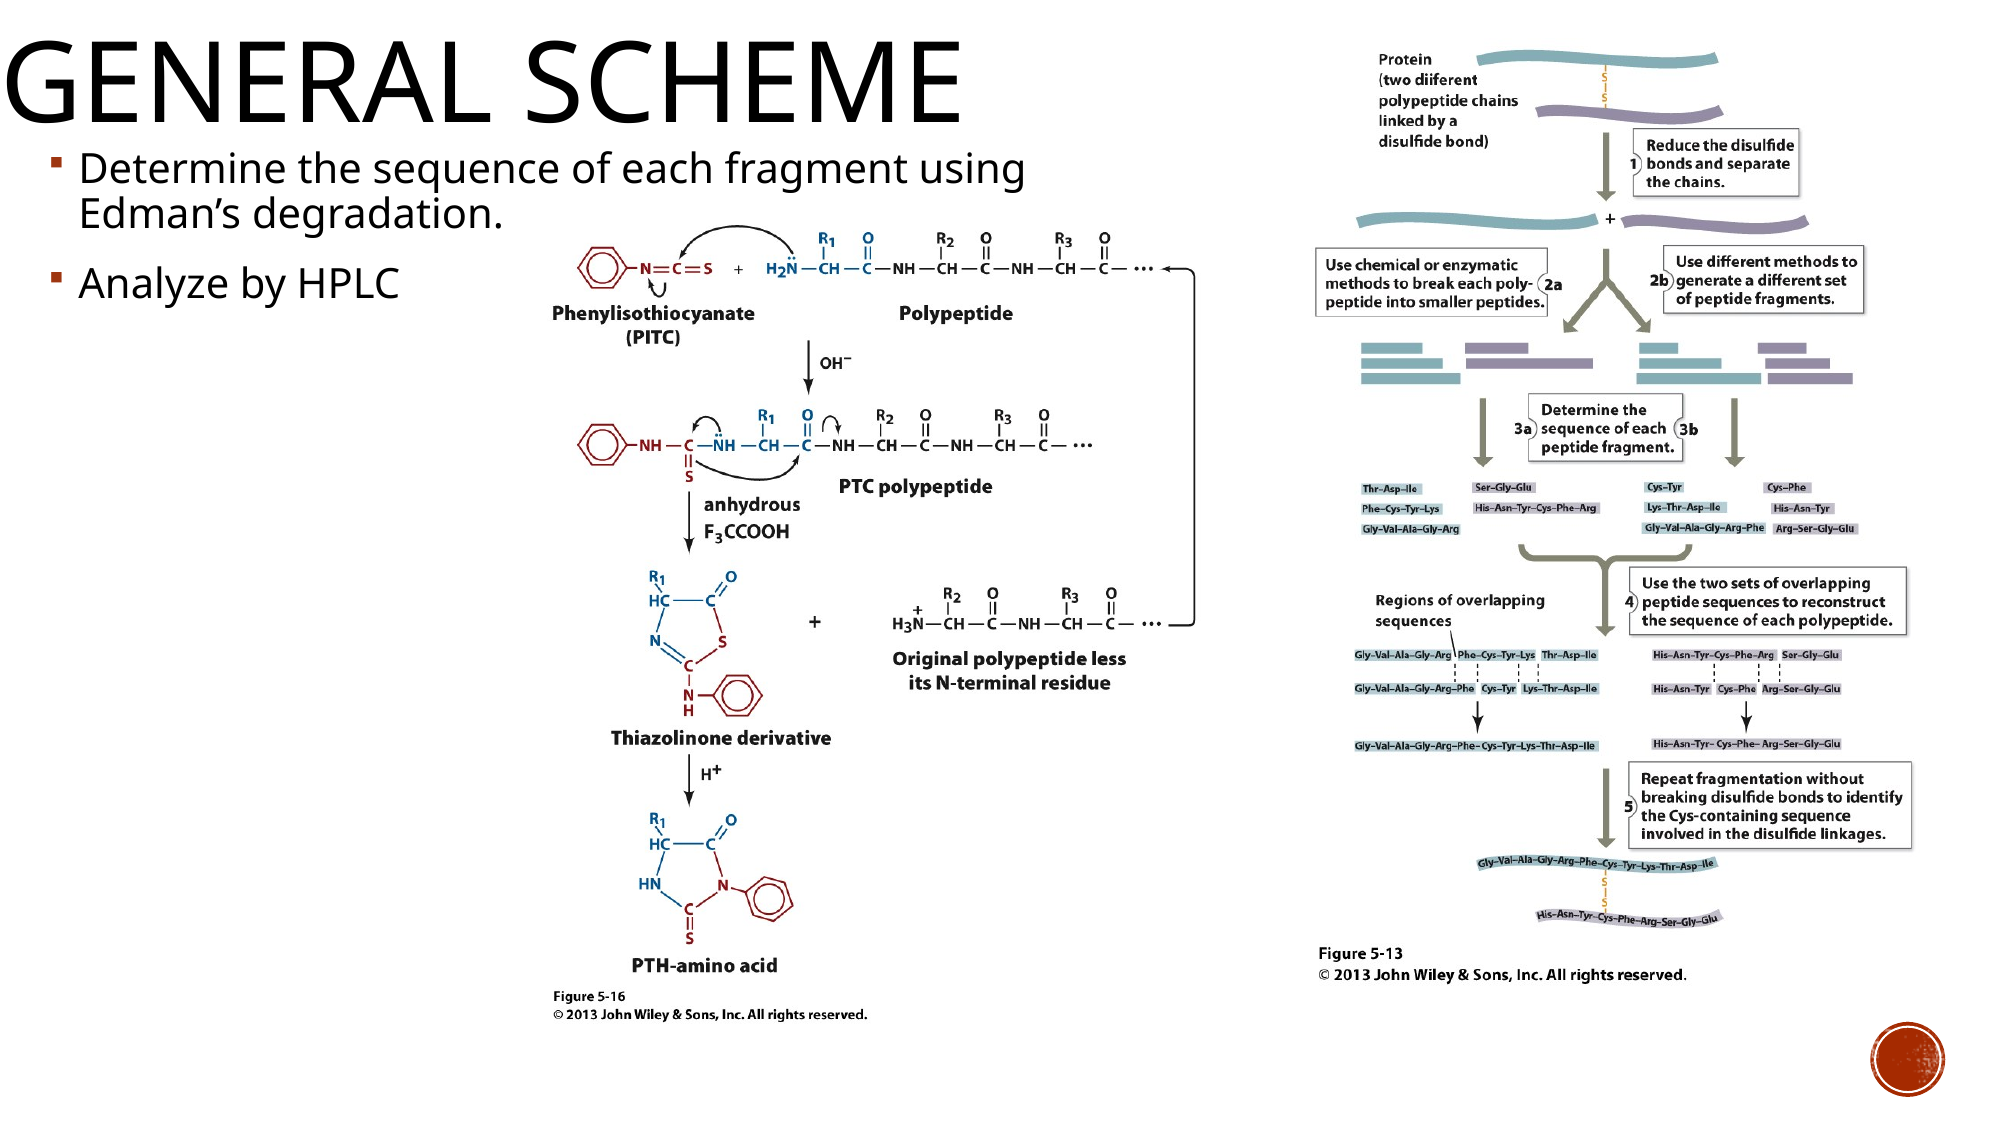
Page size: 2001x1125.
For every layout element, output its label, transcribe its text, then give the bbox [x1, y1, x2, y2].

list Determine the sequence of each fragment using Edman’s degradation. Analyze by HPLC [33, 139, 1187, 805]
title General scheme [0, 0, 1635, 218]
picture [1311, 38, 1920, 987]
picture [547, 218, 1201, 1025]
